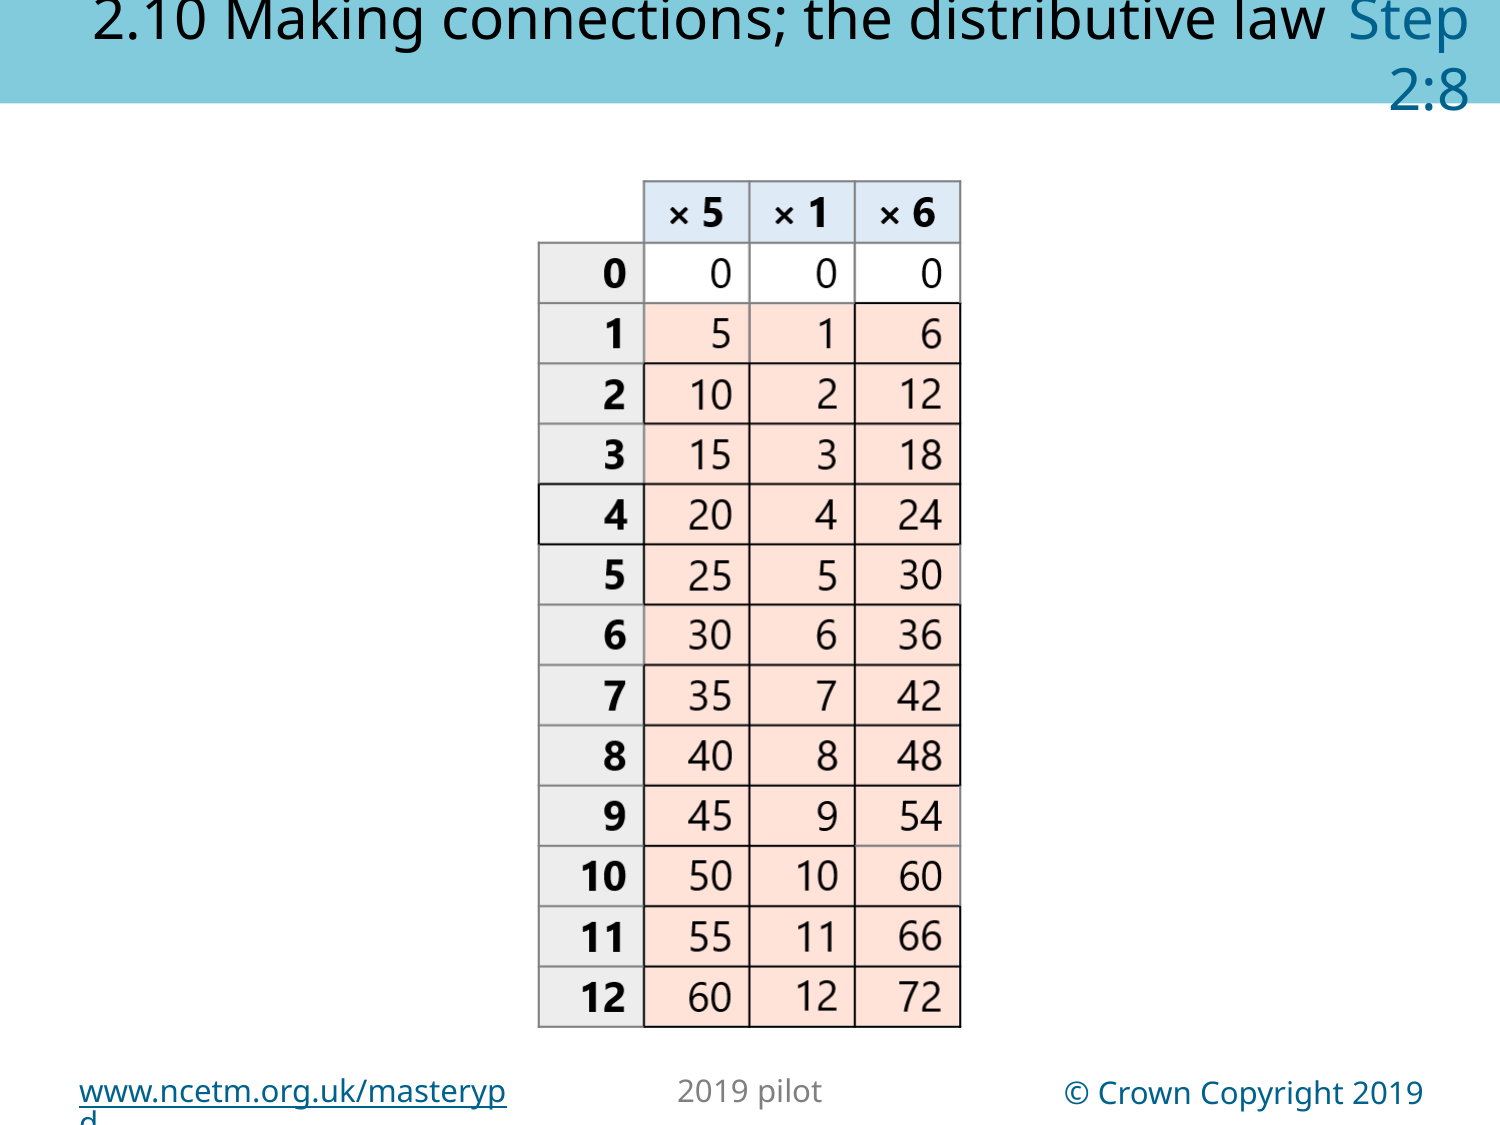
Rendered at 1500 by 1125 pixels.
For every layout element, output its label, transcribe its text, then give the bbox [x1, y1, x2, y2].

picture [537, 173, 969, 1047]
list 2.10 Making connections; the distributive law Step 2:8 [0, 0, 1500, 104]
